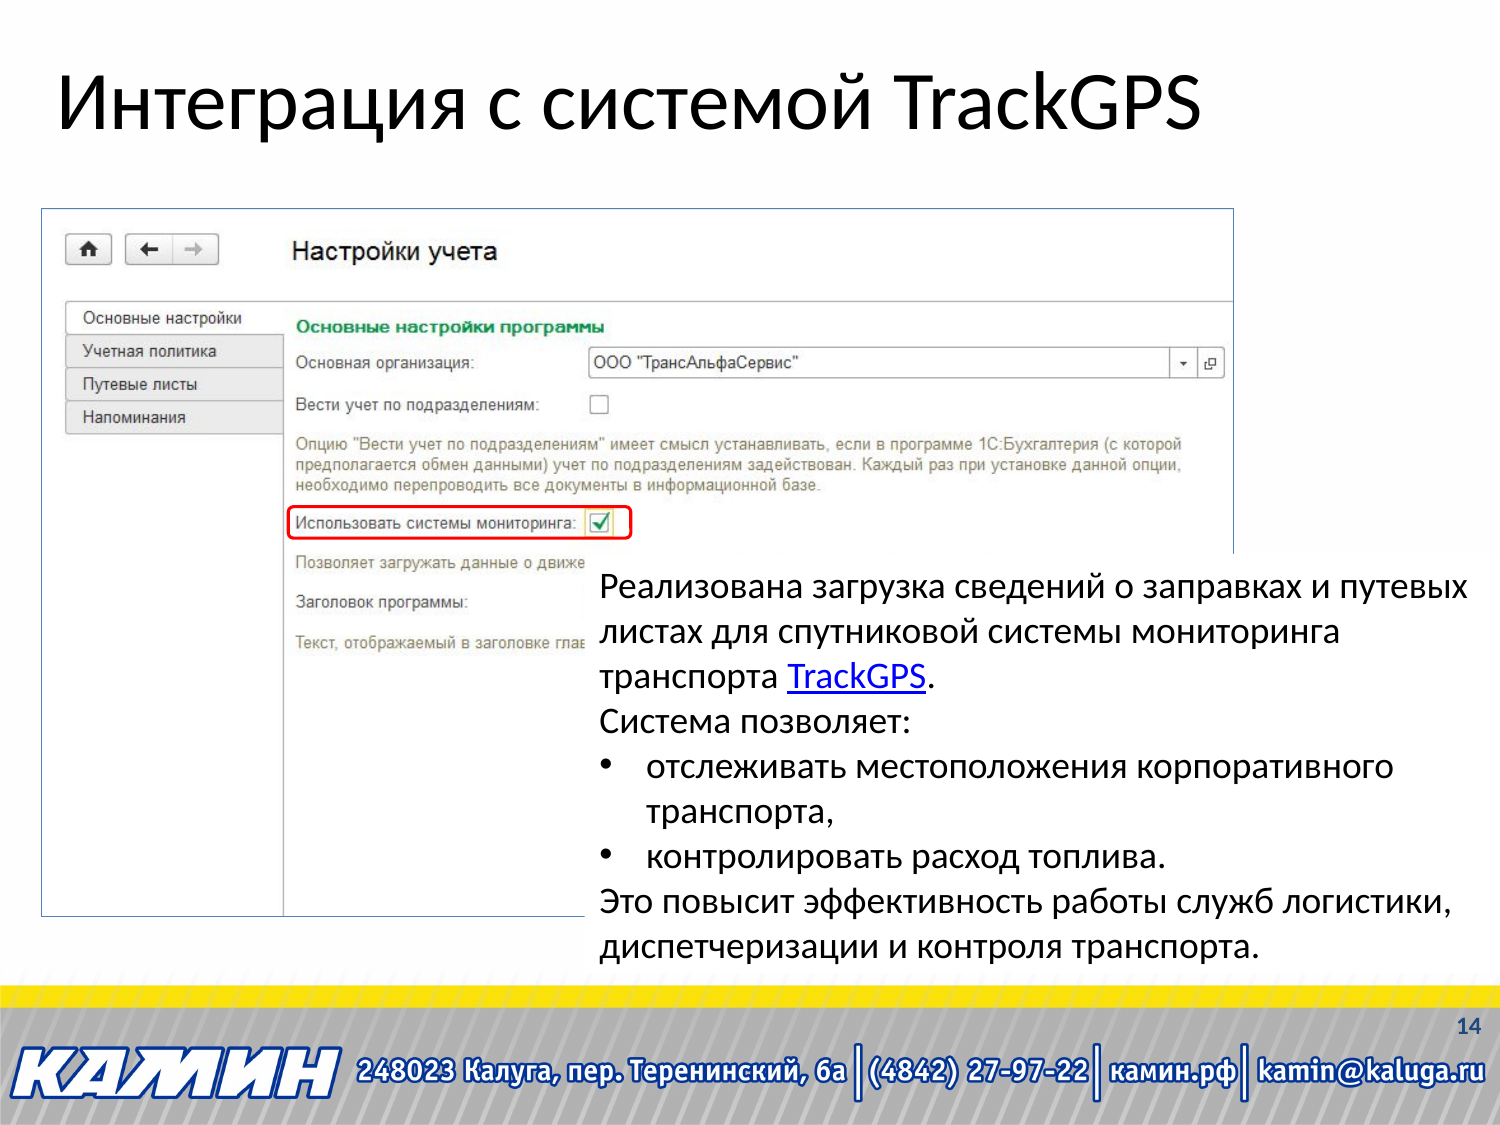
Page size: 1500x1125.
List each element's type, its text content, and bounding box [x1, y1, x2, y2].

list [41, 207, 1234, 918]
text_box Реализована загрузка сведений о заправках и путевых листах для спутниковой системы мониторинга транспорта TrackGPS. Система позволяет: отслеживать местоположения корпоративного транспорта, контролировать расход топлива. Это повысит эффективность работы служб логистики, диспетчеризации и контроля транспорта. [584, 553, 1500, 974]
title Интеграция с системой TrackGPS [41, 2, 1392, 190]
picture [0, 0, 1500, 1125]
slide_number 14 [1146, 994, 1497, 1055]
